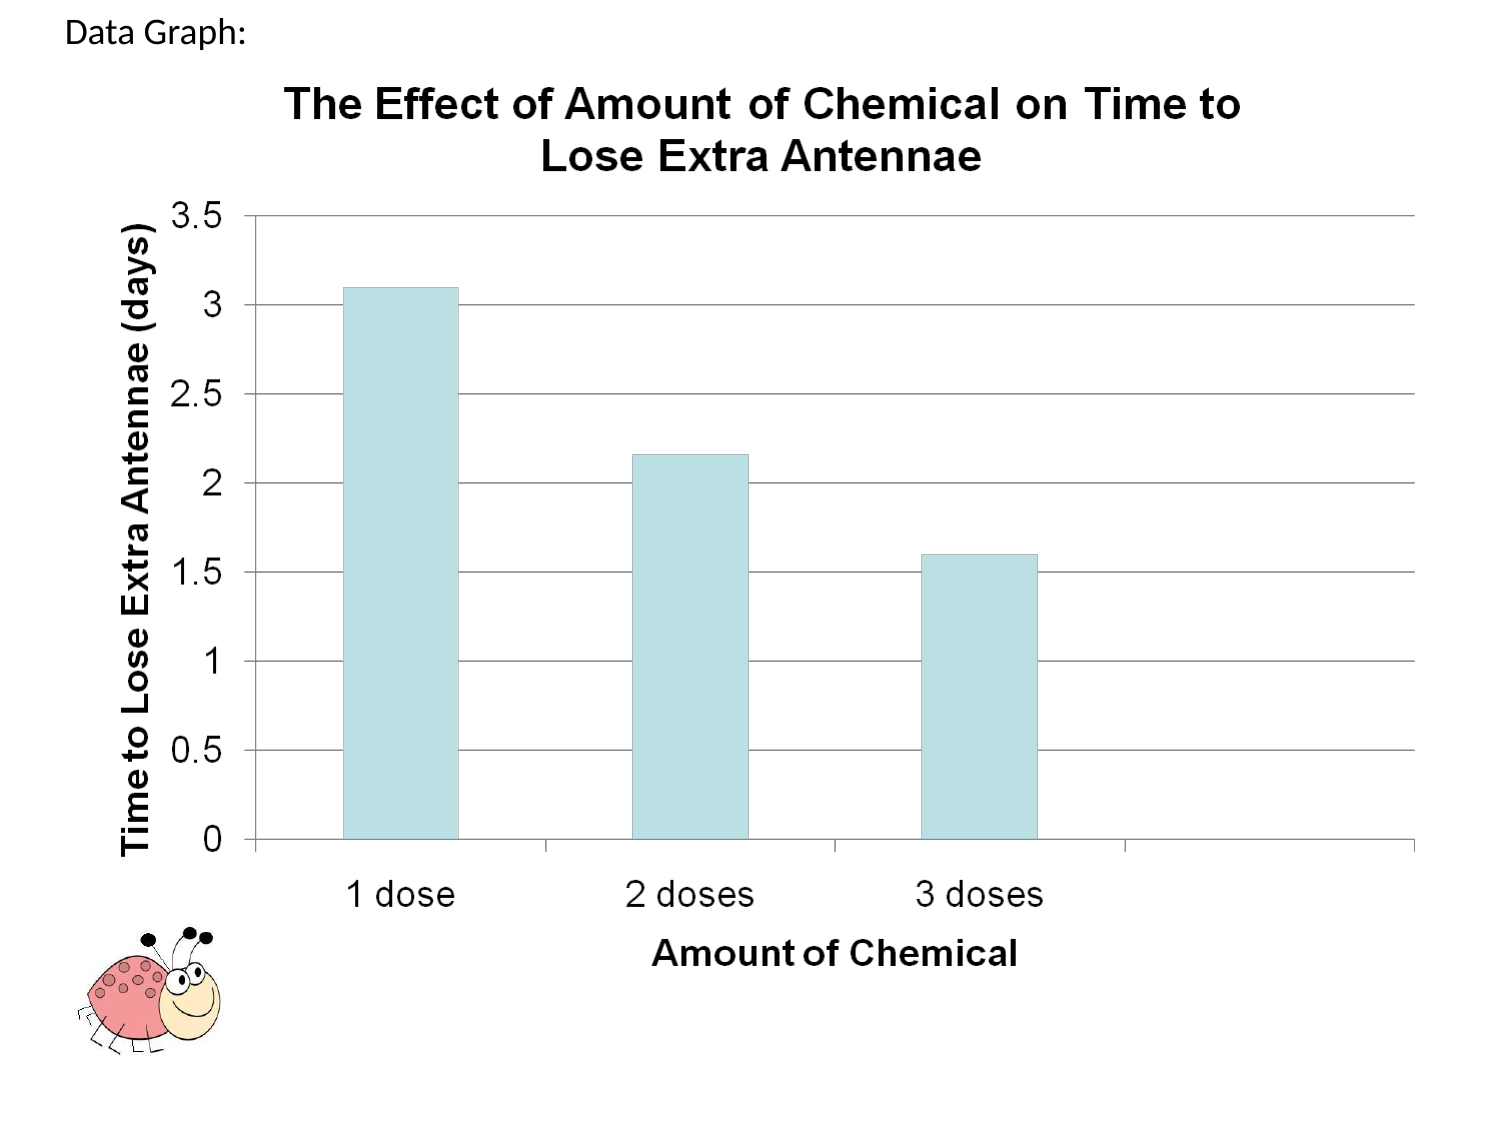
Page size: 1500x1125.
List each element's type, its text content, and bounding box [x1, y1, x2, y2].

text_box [87, 62, 1438, 1001]
picture [74, 912, 238, 1080]
text_box Data Graph: [50, 0, 463, 60]
